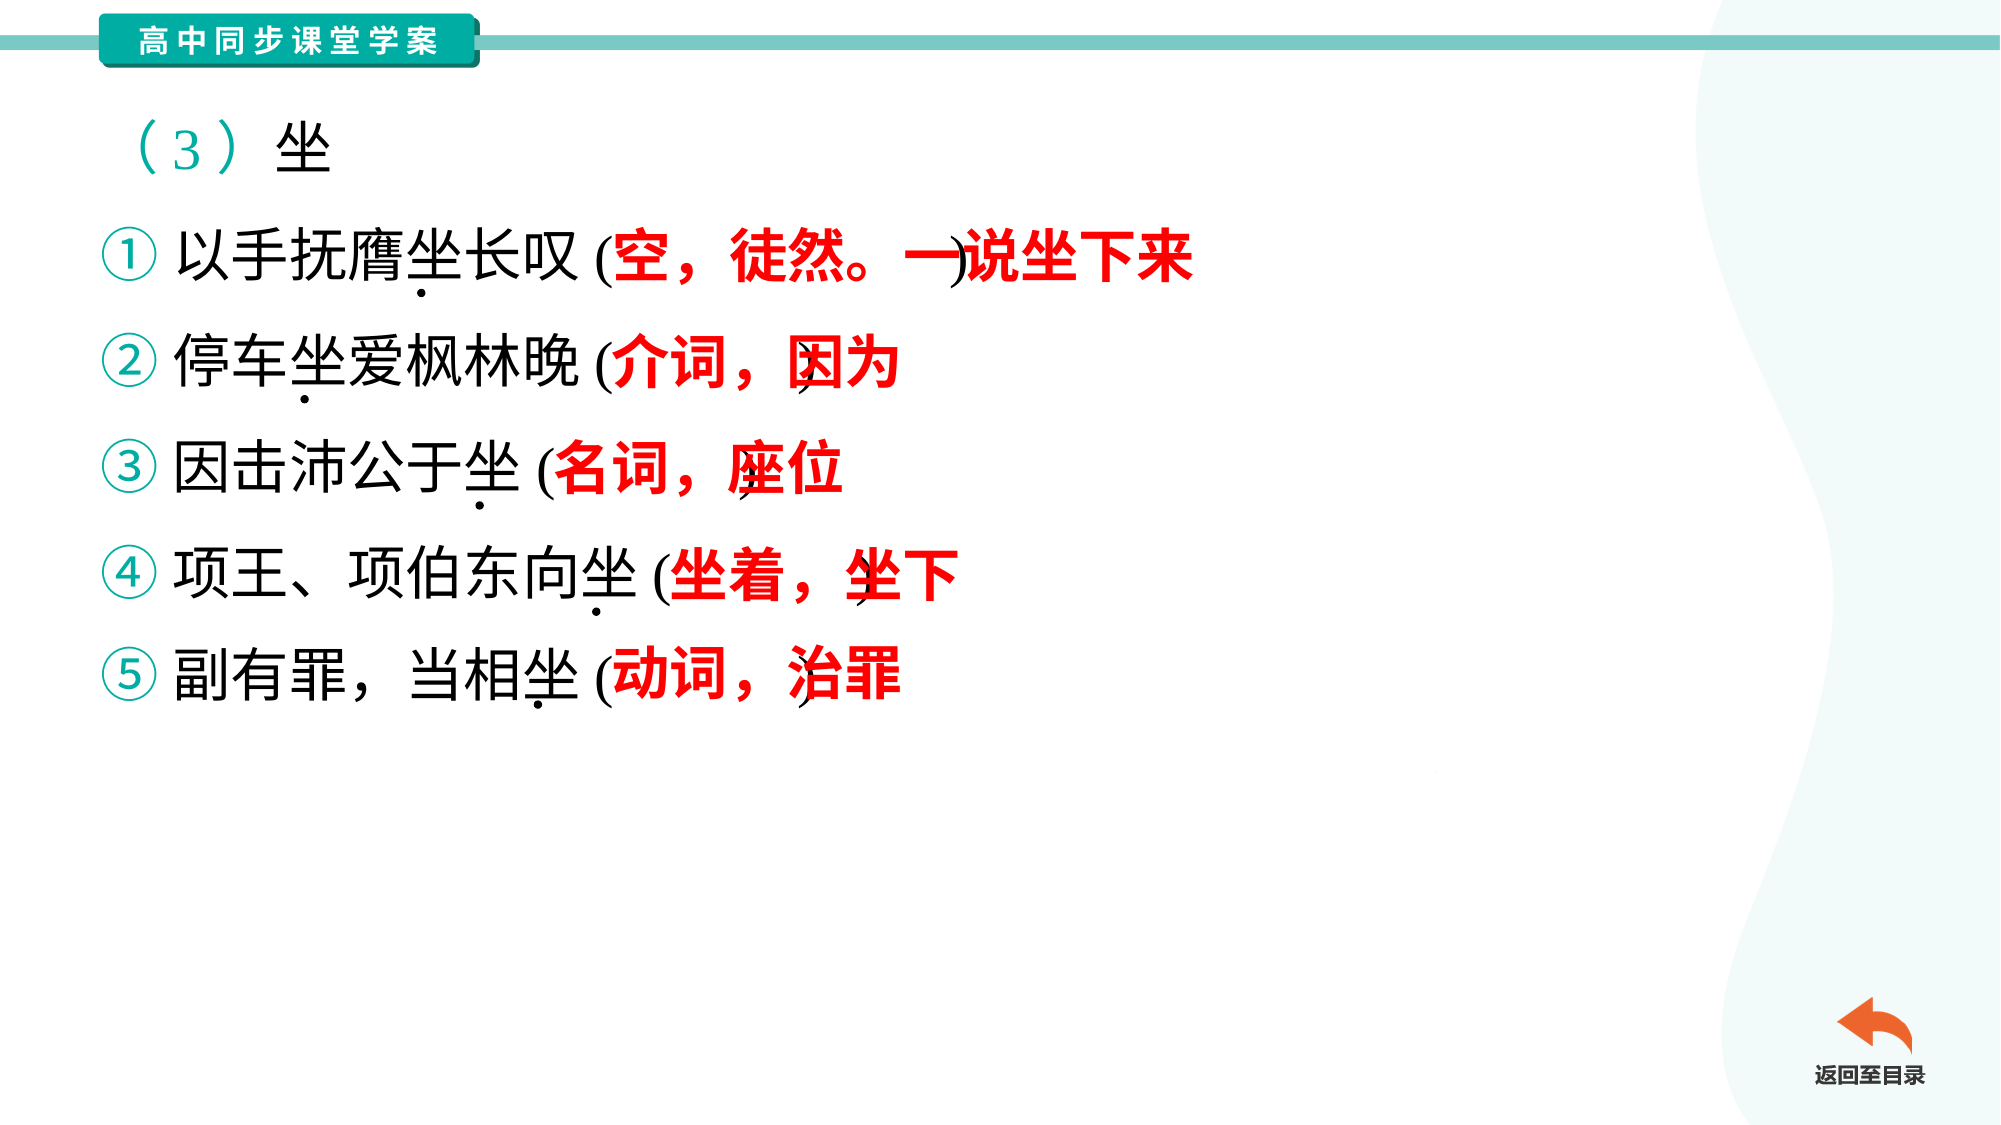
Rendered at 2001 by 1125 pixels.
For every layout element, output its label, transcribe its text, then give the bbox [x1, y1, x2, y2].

text_box 名词，座位 [531, 395, 867, 490]
text_box [475, 501, 484, 510]
text_box 空，徒然。一说坐下来 [589, 182, 1219, 277]
text_box [592, 607, 601, 616]
text_box [533, 700, 543, 709]
text_box [300, 395, 309, 404]
text_box 介词，因为 [589, 289, 925, 383]
text_box ①以手抚膺坐长叹( ) ②停车坐爱枫林晚( ) ③因击沛公于坐( ) ④项王、项伯东向坐( ) ⑤副有罪，当相坐( ) [100, 181, 1899, 698]
text_box [417, 288, 426, 298]
text_box 坐着，坐下 [647, 501, 984, 596]
picture [0, 0, 2000, 1125]
text_box 动词，治罪 [589, 604, 925, 696]
text_box （3）坐 [100, 76, 1899, 170]
